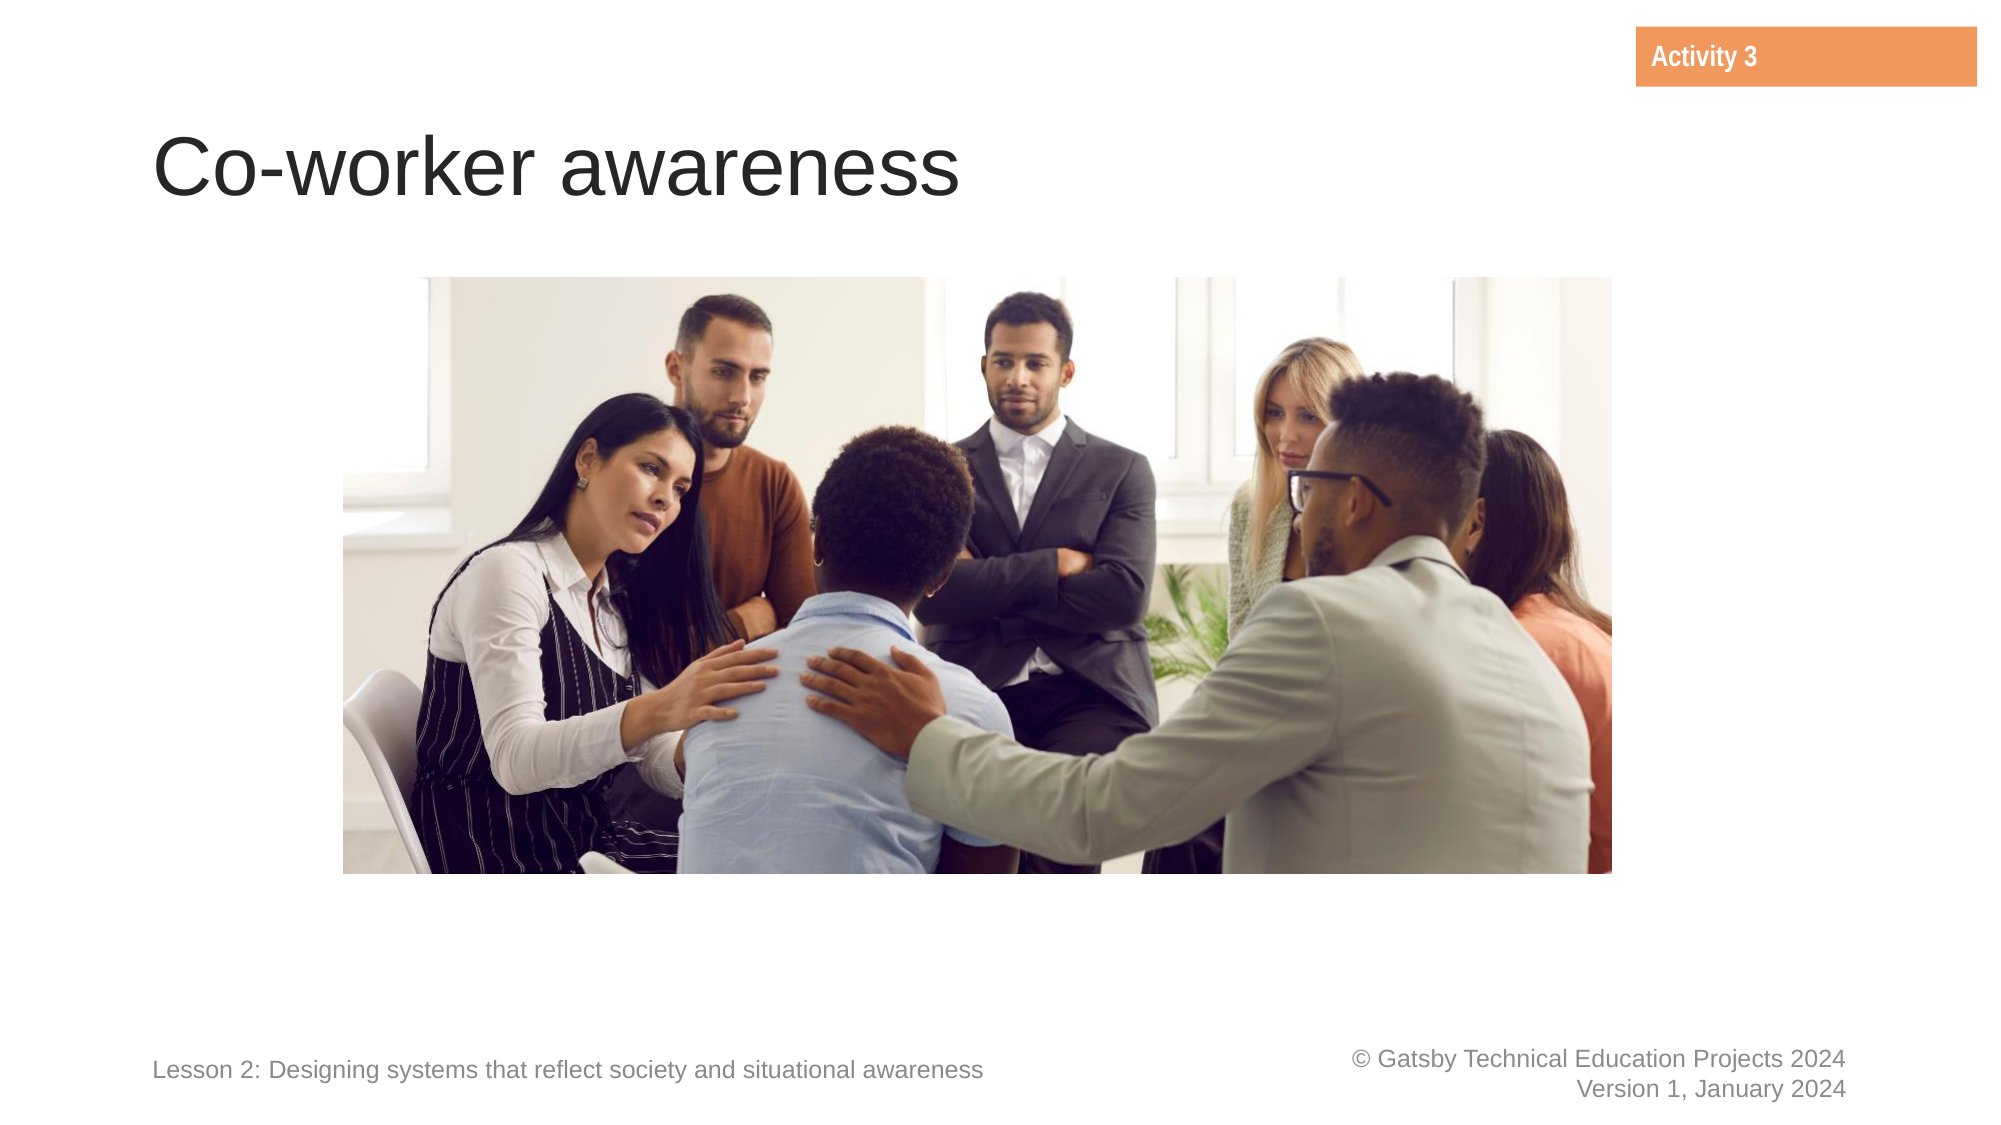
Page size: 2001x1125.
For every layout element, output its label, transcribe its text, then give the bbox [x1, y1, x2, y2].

list Lesson 2: Designing systems that reflect society and situational awareness [137, 1031, 1024, 1103]
picture [343, 277, 1612, 874]
list Activity 3 [1636, 26, 1978, 87]
title Co-worker awareness [137, 59, 1863, 278]
